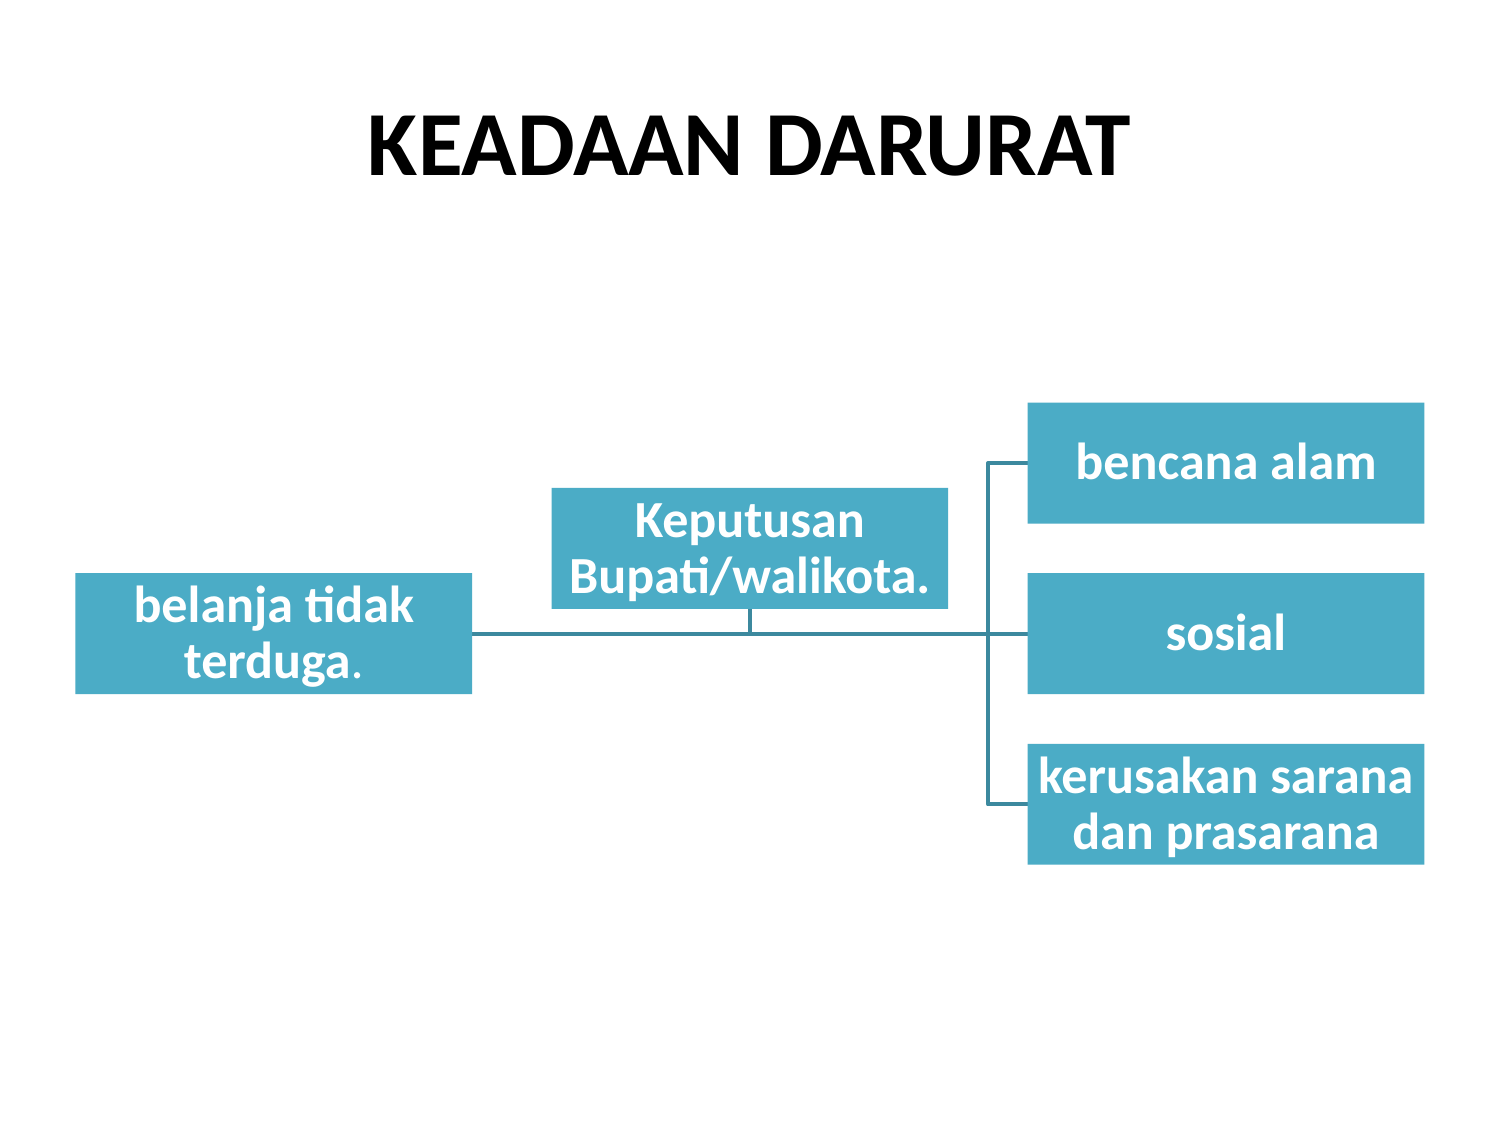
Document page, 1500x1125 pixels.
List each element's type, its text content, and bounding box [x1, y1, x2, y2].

title KEADAAN DARURAT [75, 45, 1425, 233]
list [74, 262, 1426, 1006]
